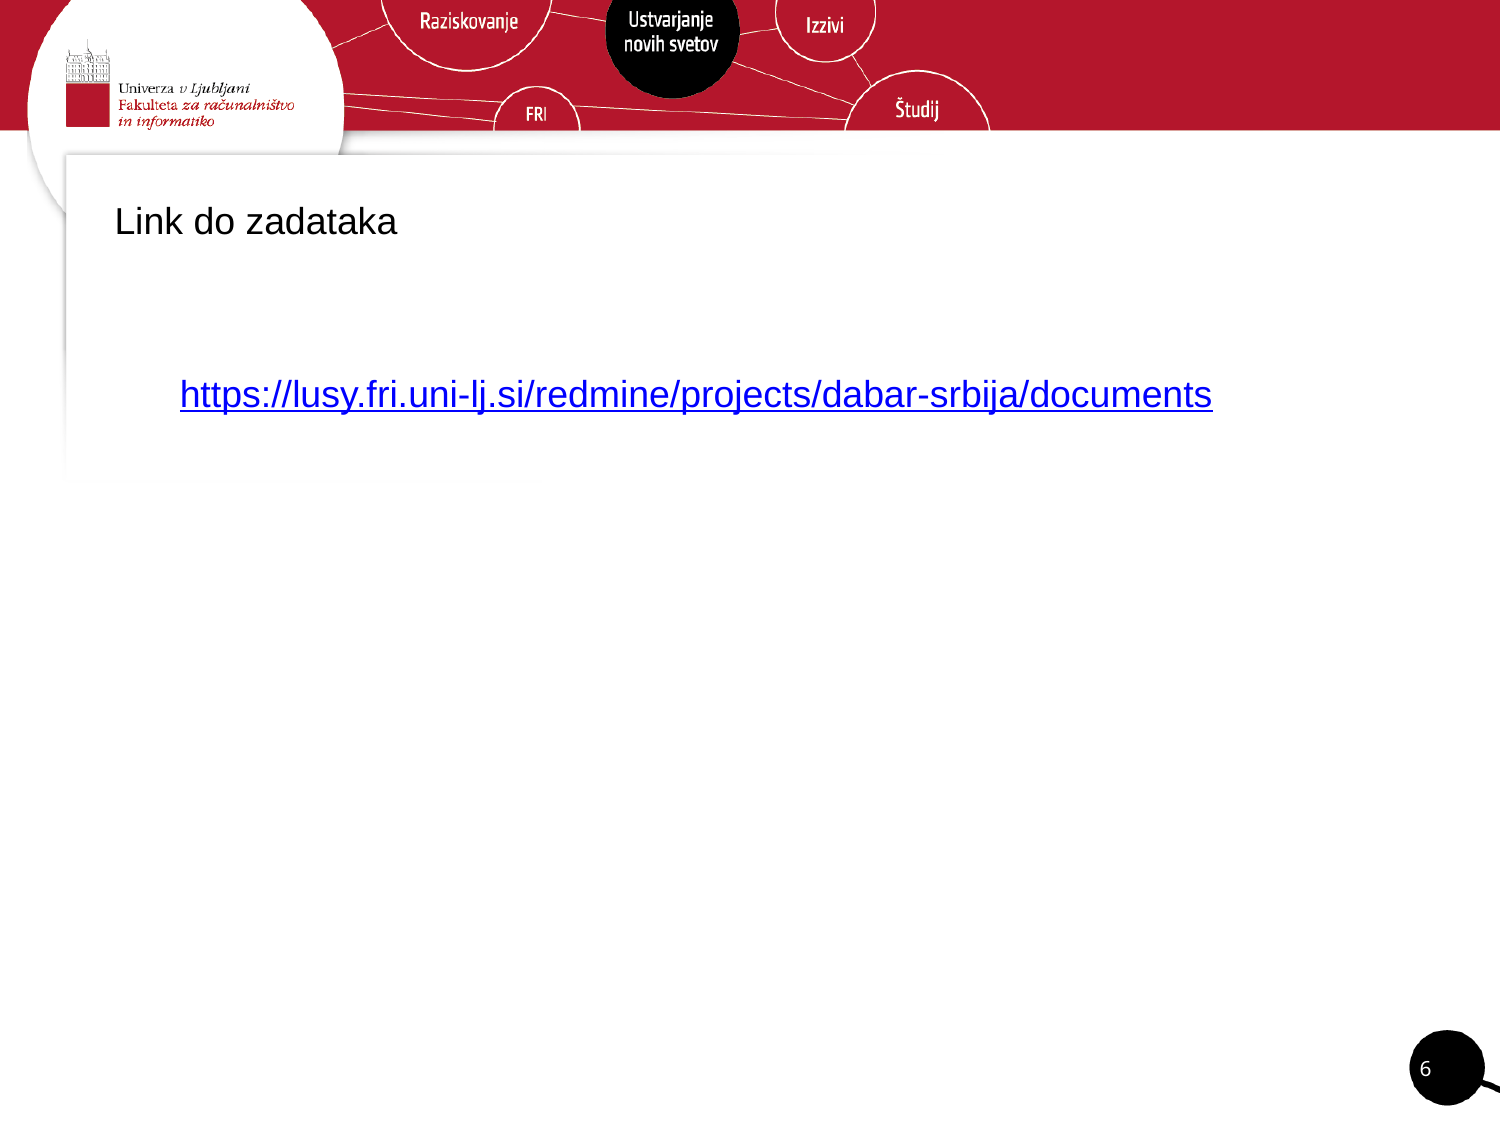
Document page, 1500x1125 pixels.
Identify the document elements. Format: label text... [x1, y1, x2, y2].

text_box Link do zadataka [99, 154, 1405, 286]
picture [0, 0, 1500, 1125]
text_box https://lusy.fri.uni-lj.si/redmine/projects/dabar-srbija/documents [165, 363, 1353, 681]
text_box 6 [1404, 1036, 1488, 1103]
